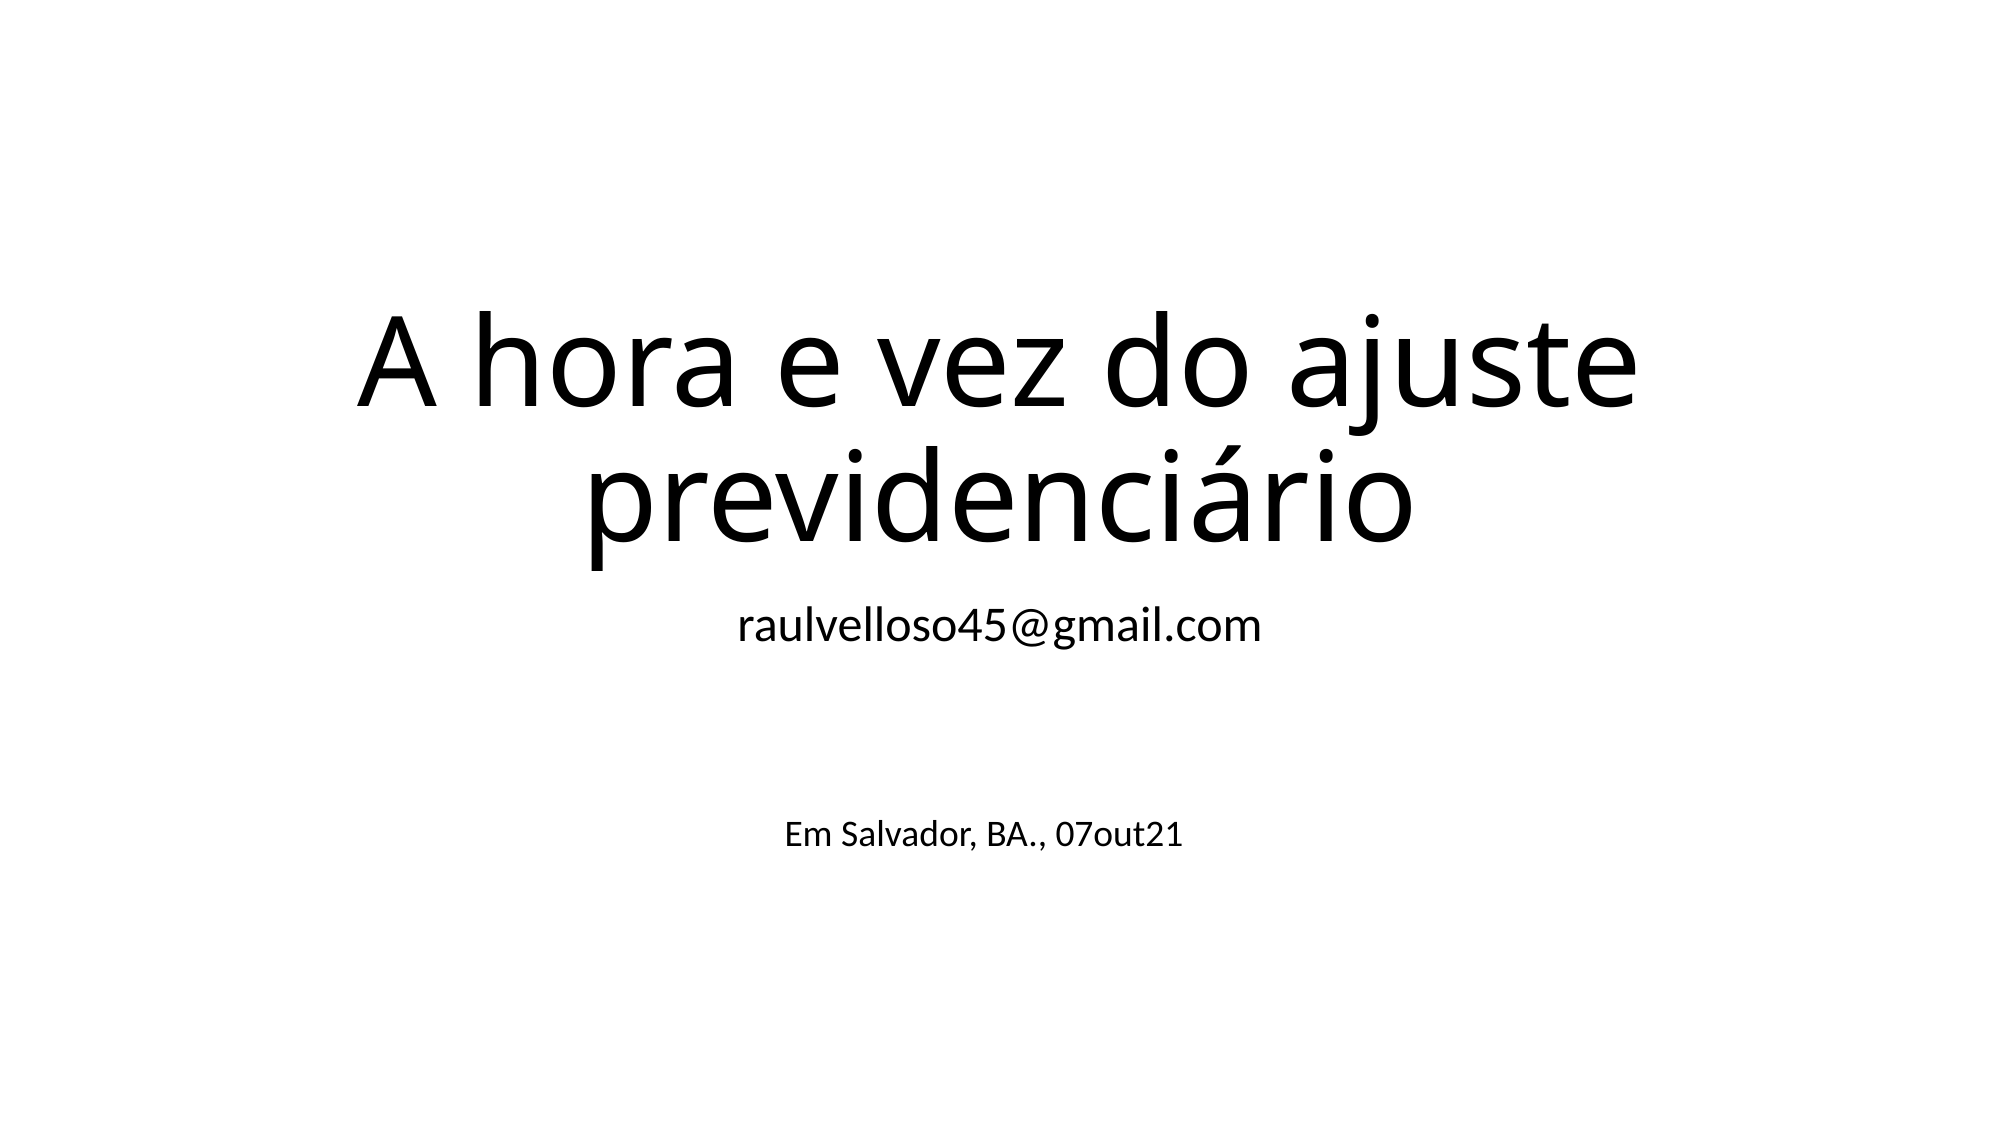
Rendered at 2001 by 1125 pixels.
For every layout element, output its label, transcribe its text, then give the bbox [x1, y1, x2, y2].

text_box Em Salvador, BA., 07out21 [769, 801, 1199, 862]
subtitle raulvelloso45@gmail.com [249, 590, 1750, 863]
title A hora e vez do ajuste previdenciário [249, 184, 1750, 576]
